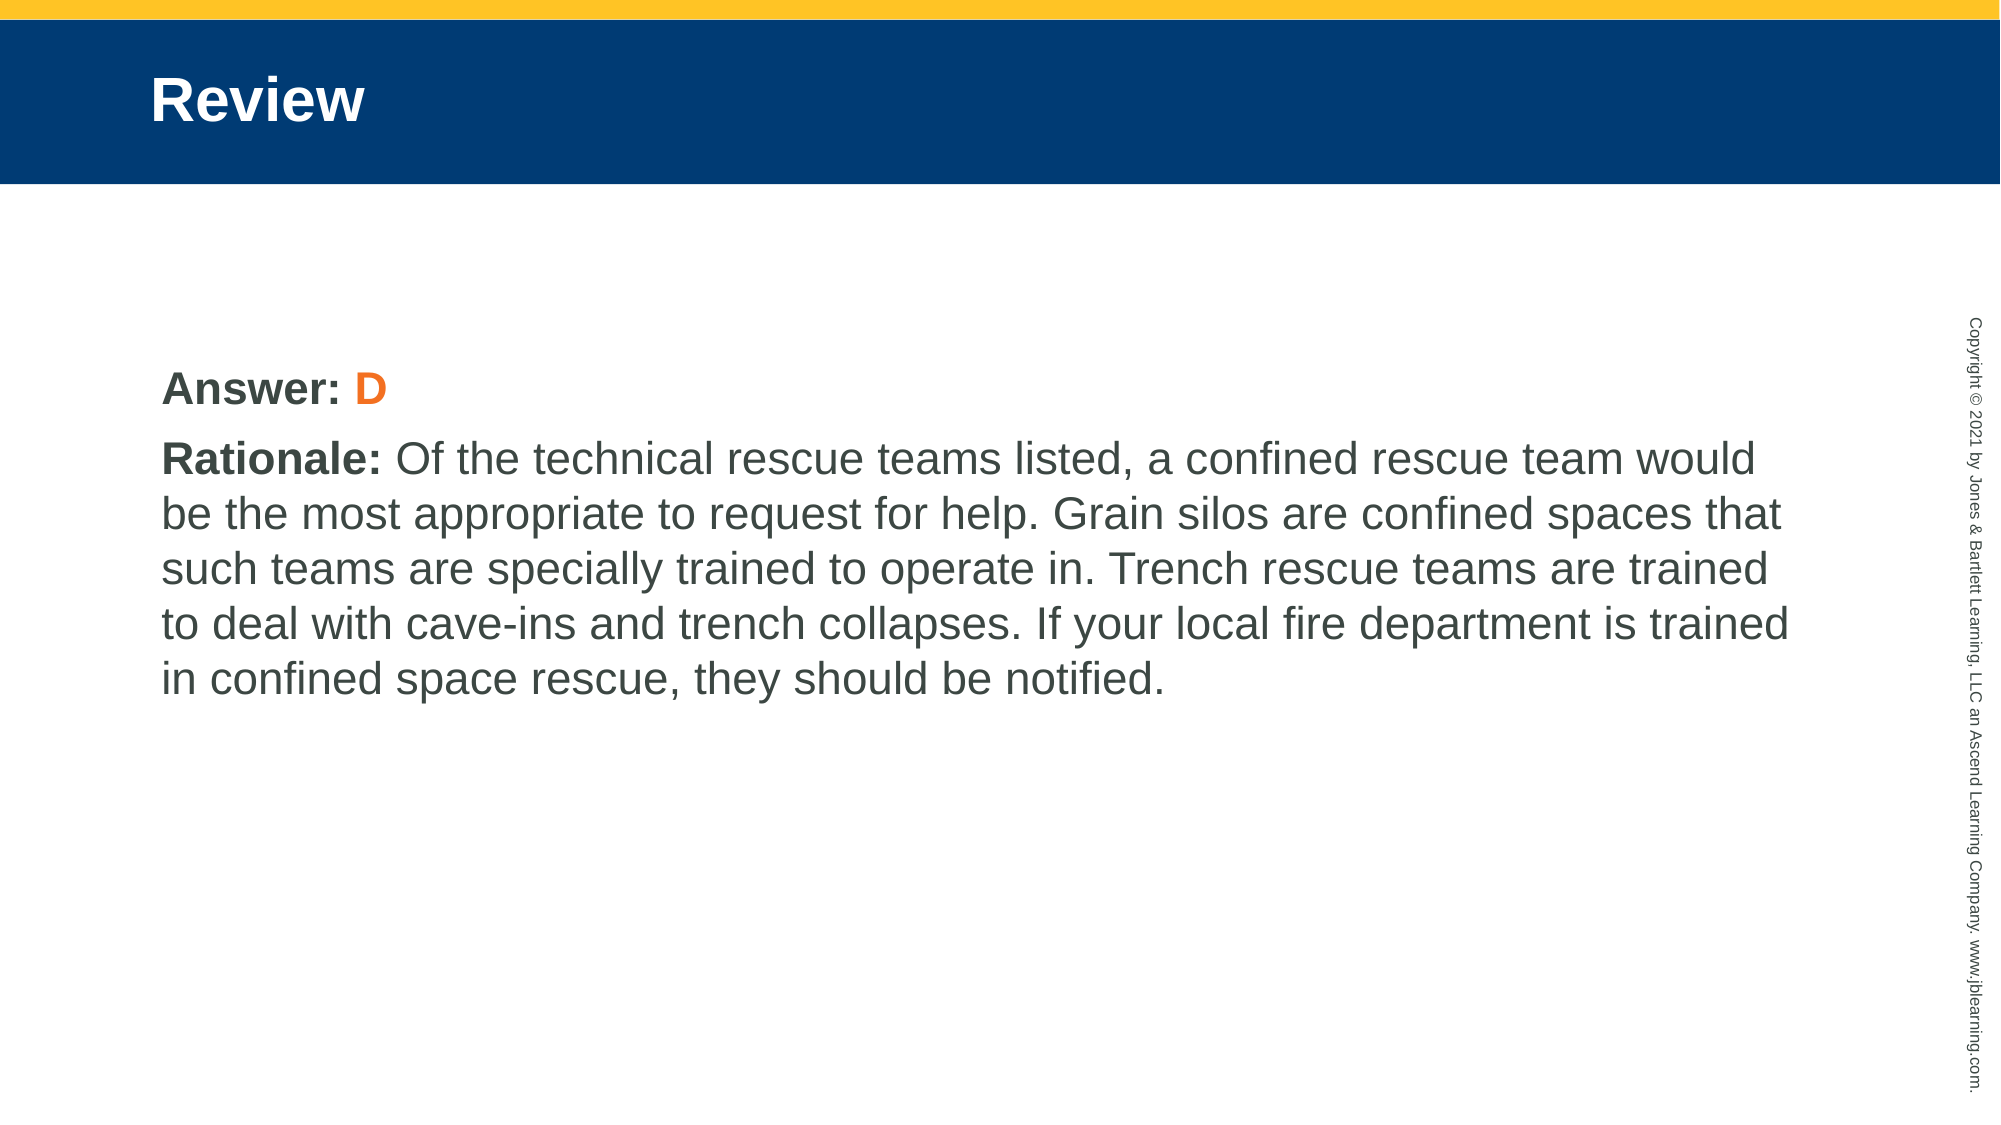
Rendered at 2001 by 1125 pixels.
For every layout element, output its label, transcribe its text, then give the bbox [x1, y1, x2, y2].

title Review [0, 19, 2000, 185]
list Answer: D Rationale: Of the technical rescue teams listed, a confined rescue team would be the most appropriate to request for help. Grain silos are confined spaces that such teams are specially trained to operate in. Trench rescue teams are trained to deal with cave-ins and trench collapses. If your local fire department is trained in confined space rescue, they should be notified. [146, 361, 1859, 1016]
